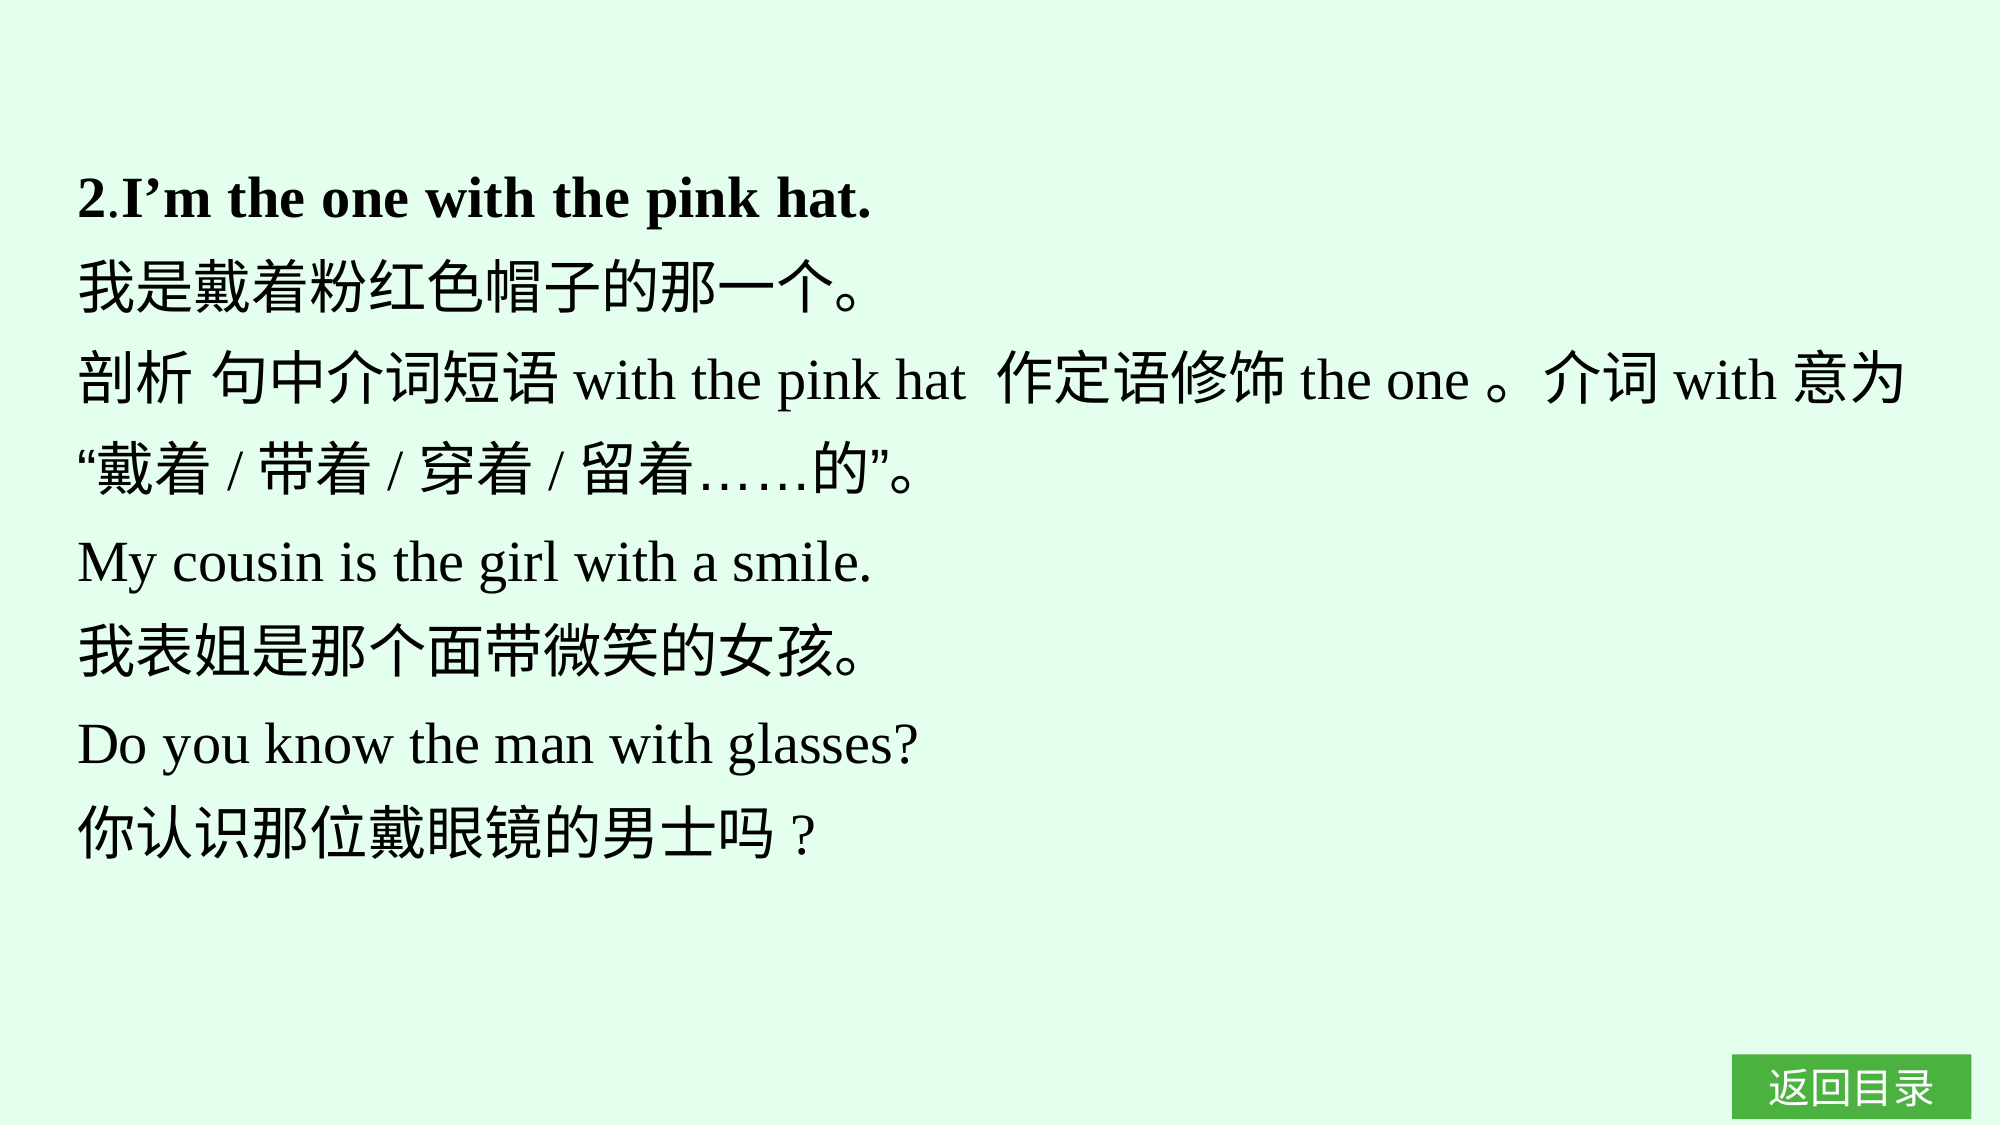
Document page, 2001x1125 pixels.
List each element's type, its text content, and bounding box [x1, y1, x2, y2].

text_box 2.I’m the one with the pink hat. 我是戴着粉红色帽子的那一个。 剖析 句中介词短语with the pink hat 作定语修饰the one。介词with意为“戴着/带着/穿着/留着……的”。 My cousin is the girl with a smile. 我表姐是那个面带微笑的女孩。 Do you know the man with glasses? 你认识那位戴眼镜的男士吗? [62, 130, 1938, 874]
